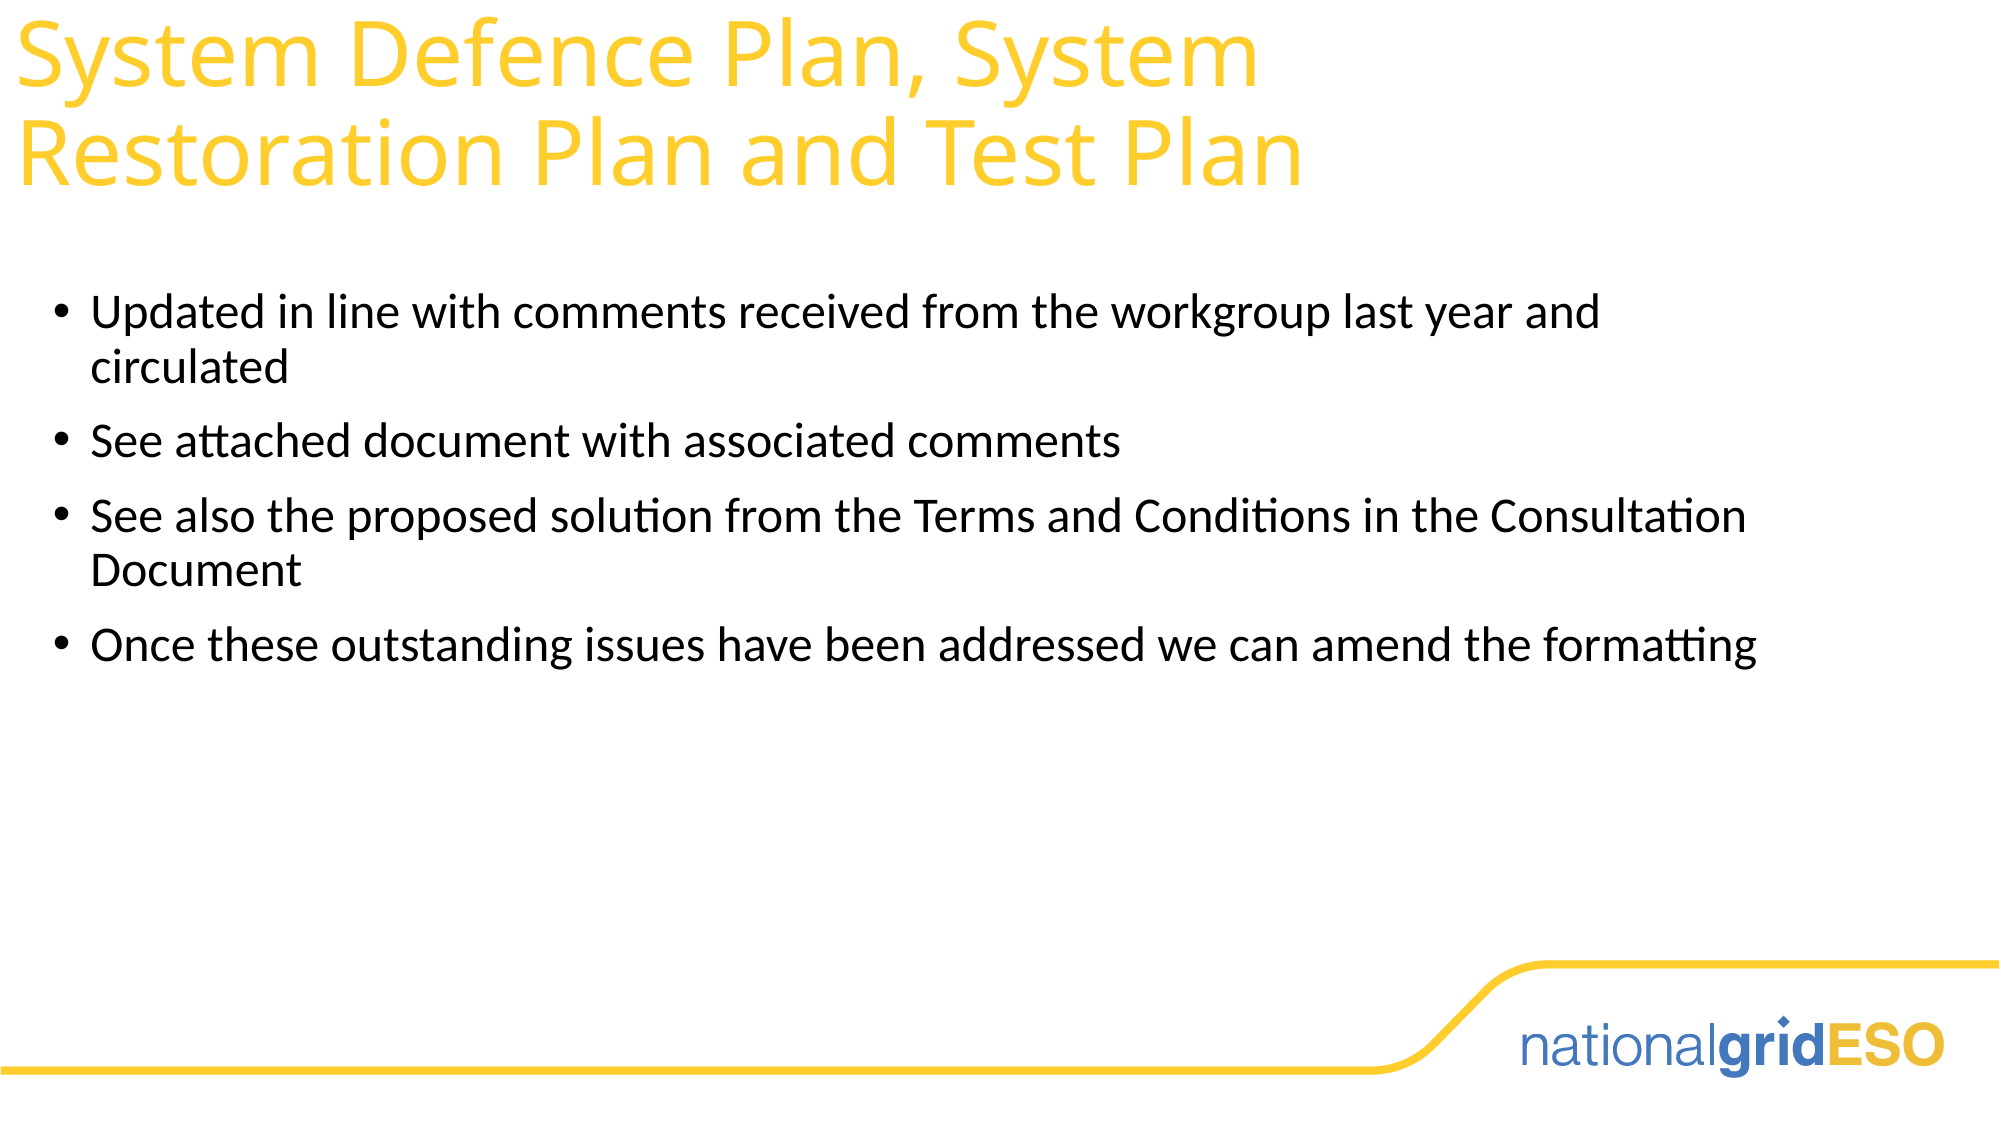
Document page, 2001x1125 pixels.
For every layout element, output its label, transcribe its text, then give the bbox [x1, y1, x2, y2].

text_box Updated in line with comments received from the workgroup last year and circulated See attached document with associated comments See also the proposed solution from the Terms and Conditions in the Consultation Document Once these outstanding issues have been addressed we can amend the formatting [38, 278, 1792, 680]
picture [0, 954, 2000, 1125]
title System Defence Plan, System Restoration Plan and Test Plan [0, 0, 1753, 213]
